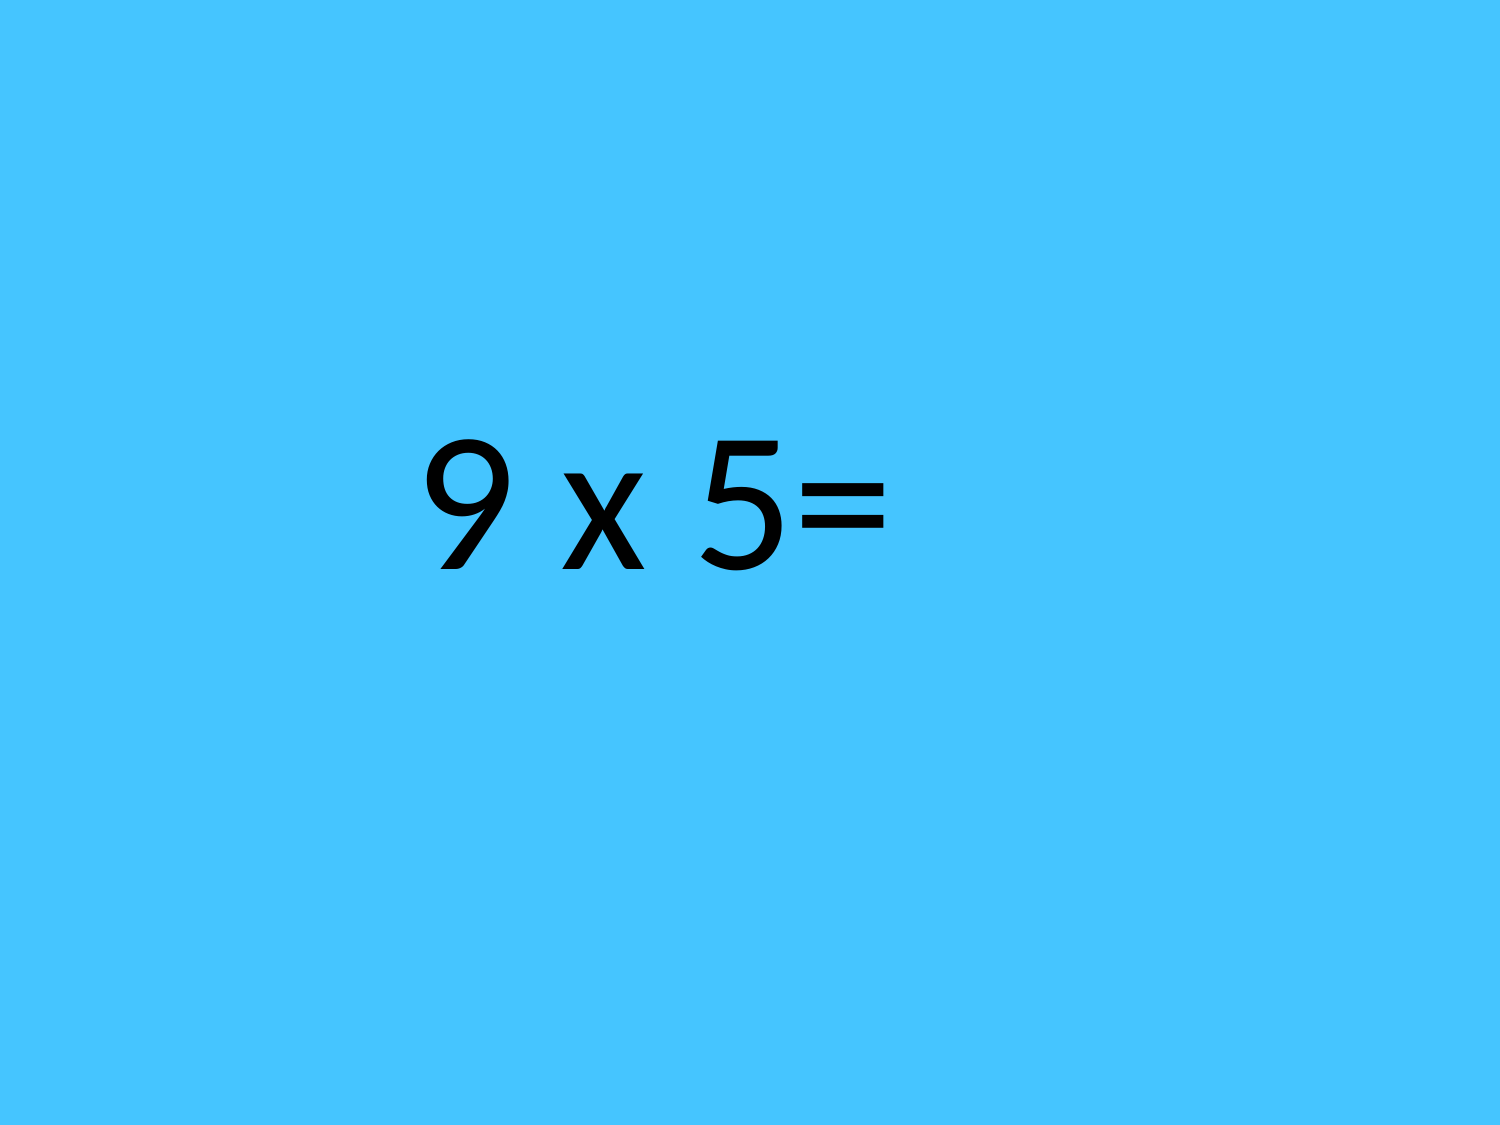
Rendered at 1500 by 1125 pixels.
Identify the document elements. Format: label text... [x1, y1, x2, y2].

text_box 9 x 5= [399, 362, 1063, 618]
